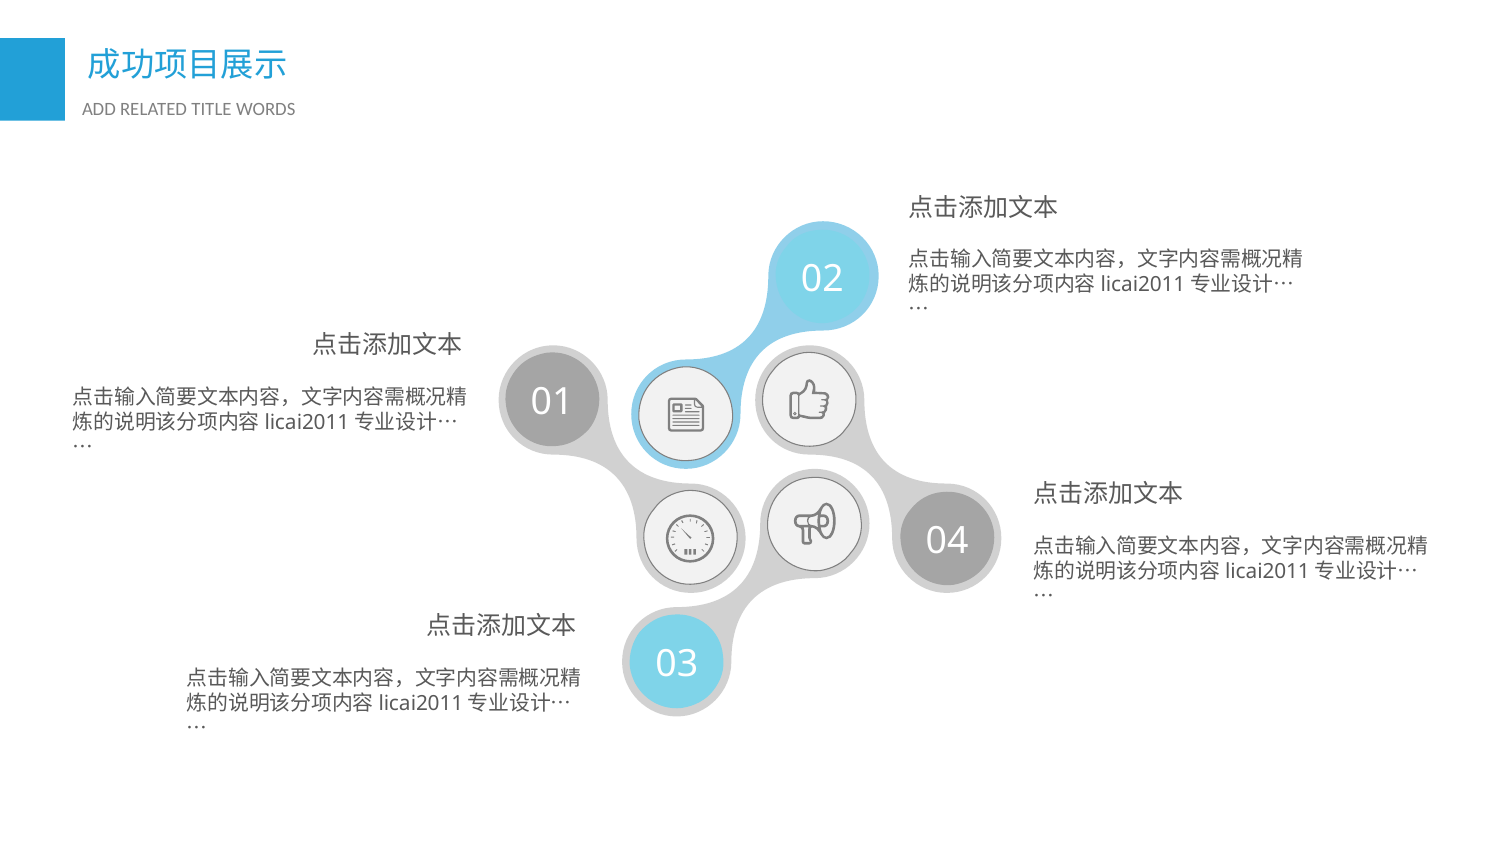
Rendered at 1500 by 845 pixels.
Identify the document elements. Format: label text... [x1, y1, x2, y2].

text_box 02 [773, 227, 872, 326]
text_box [631, 221, 879, 469]
text_box [498, 345, 746, 593]
text_box [760, 350, 859, 449]
text_box 04 [898, 489, 997, 588]
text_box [789, 378, 830, 420]
text_box 点击输入简要文本内容，文字内容需概况精炼的说明该分项内容licai2011专业设计…… [186, 664, 587, 740]
text_box [636, 364, 735, 463]
text_box 点击添加文本 [336, 602, 579, 647]
text_box 点击添加文本 [907, 184, 1150, 228]
text_box [622, 468, 870, 717]
text_box 点击输入简要文本内容，文字内容需概况精炼的说明该分项内容licai2011专业设计…… [72, 383, 473, 459]
text_box 点击输入简要文本内容，文字内容需概况精炼的说明该分项内容licai2011专业设计…… [909, 245, 1309, 321]
text_box [641, 488, 740, 587]
text_box 03 [627, 612, 726, 711]
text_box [667, 397, 705, 432]
text_box 点击输入简要文本内容，文字内容需概况精炼的说明该分项内容licai2011专业设计…… [1033, 532, 1433, 608]
text_box 01 [503, 350, 602, 449]
text_box [765, 475, 864, 573]
text_box 点击添加文本 [222, 322, 465, 366]
text_box [793, 502, 836, 545]
text_box [755, 345, 1002, 593]
text_box 点击添加文本 [1031, 471, 1274, 515]
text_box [665, 514, 715, 563]
